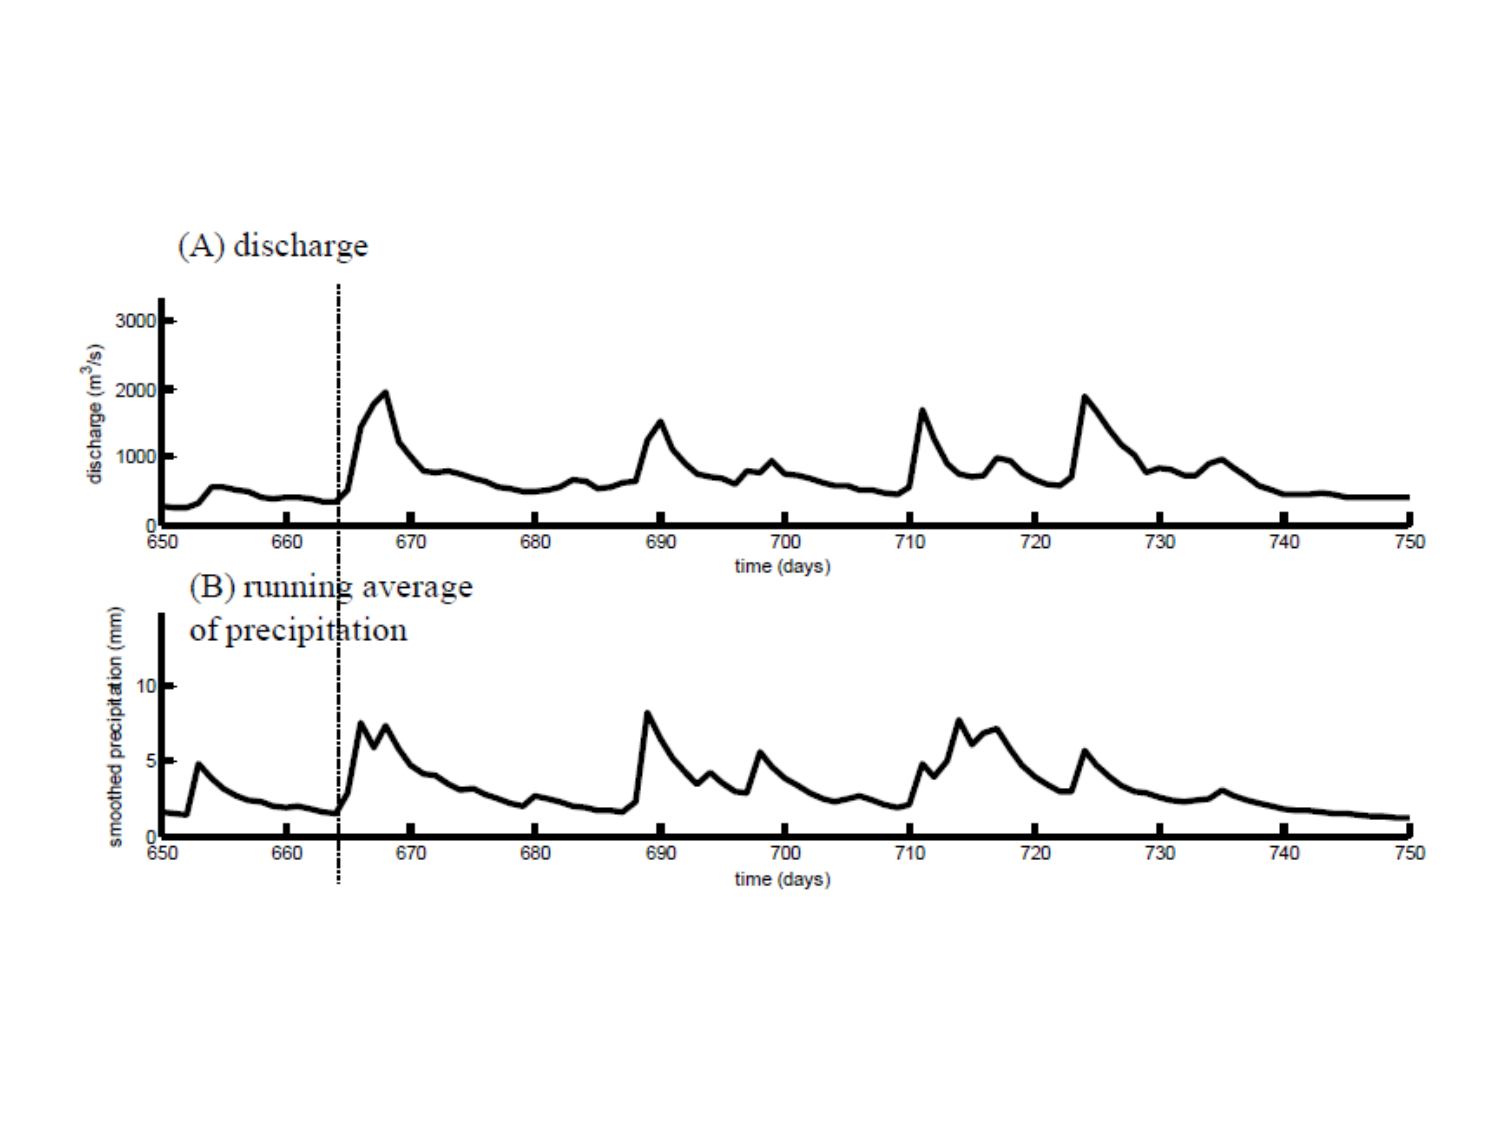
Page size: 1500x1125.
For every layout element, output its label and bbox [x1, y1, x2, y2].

list [74, 187, 1464, 901]
